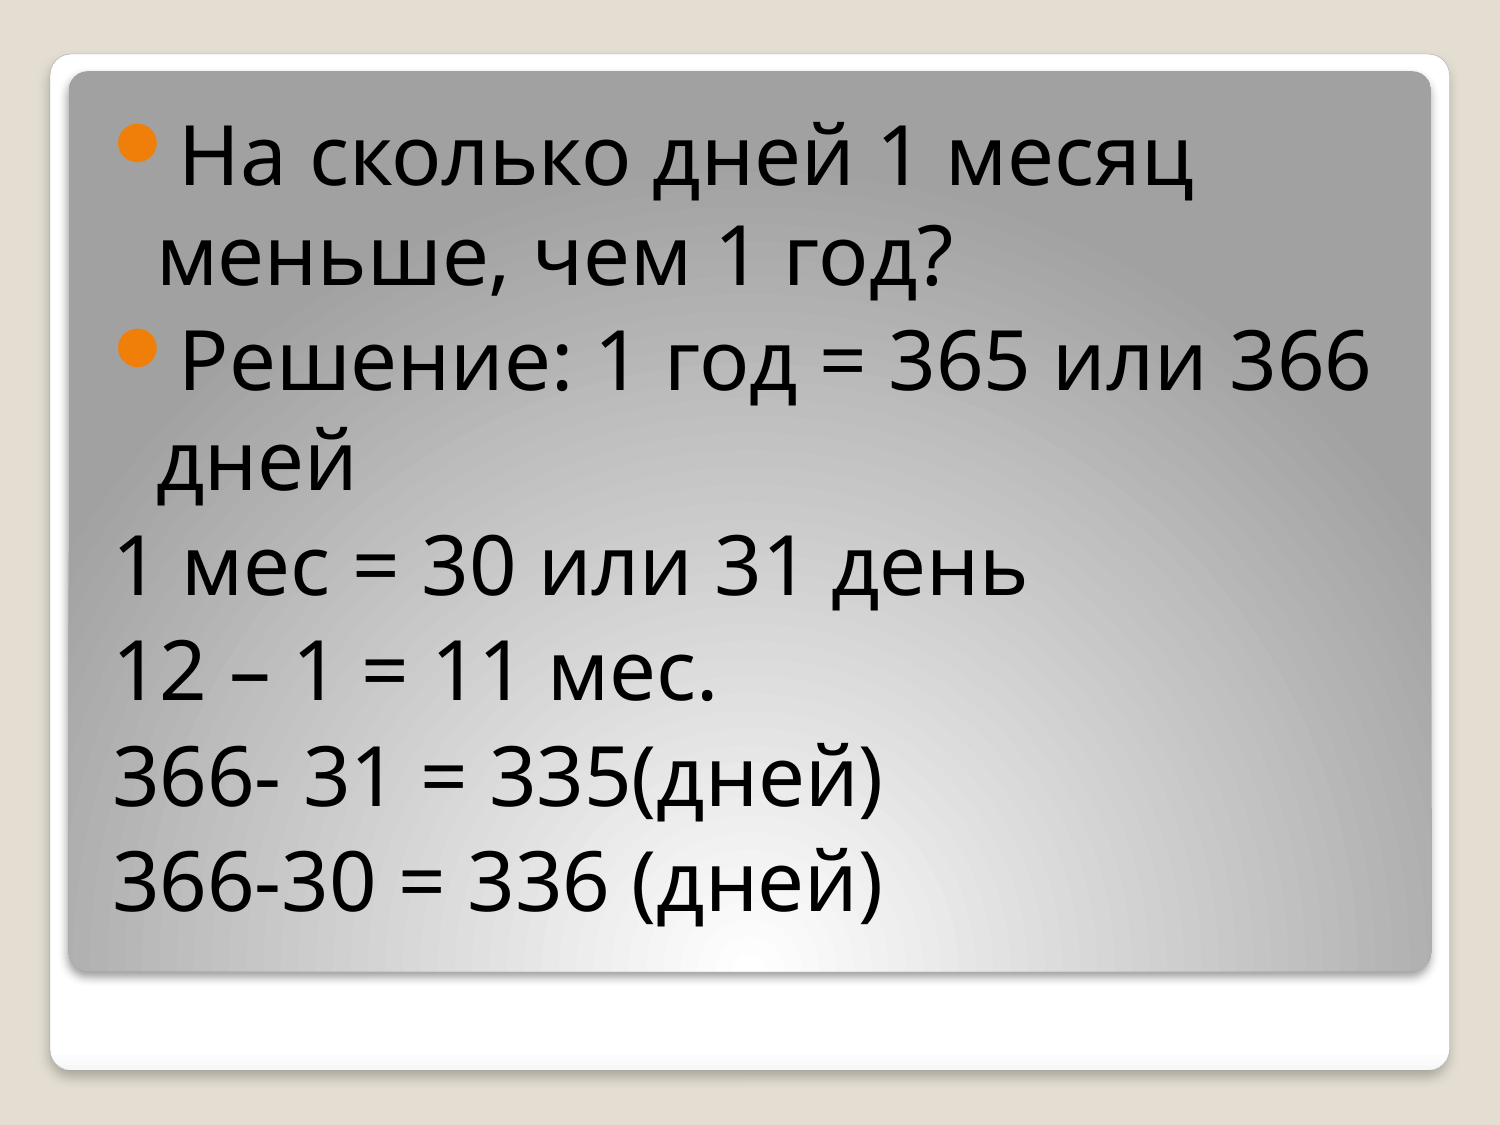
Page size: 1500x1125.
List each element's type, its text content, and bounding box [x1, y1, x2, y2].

list На сколько дней 1 месяц меньше, чем 1 год? Решение: 1 год = 365 или 366 дней 1 мес = 30 или 31 день 12 – 1 = 11 мес. 366- 31 = 335(дней) 366-30 = 336 (дней) [82, 86, 1425, 774]
